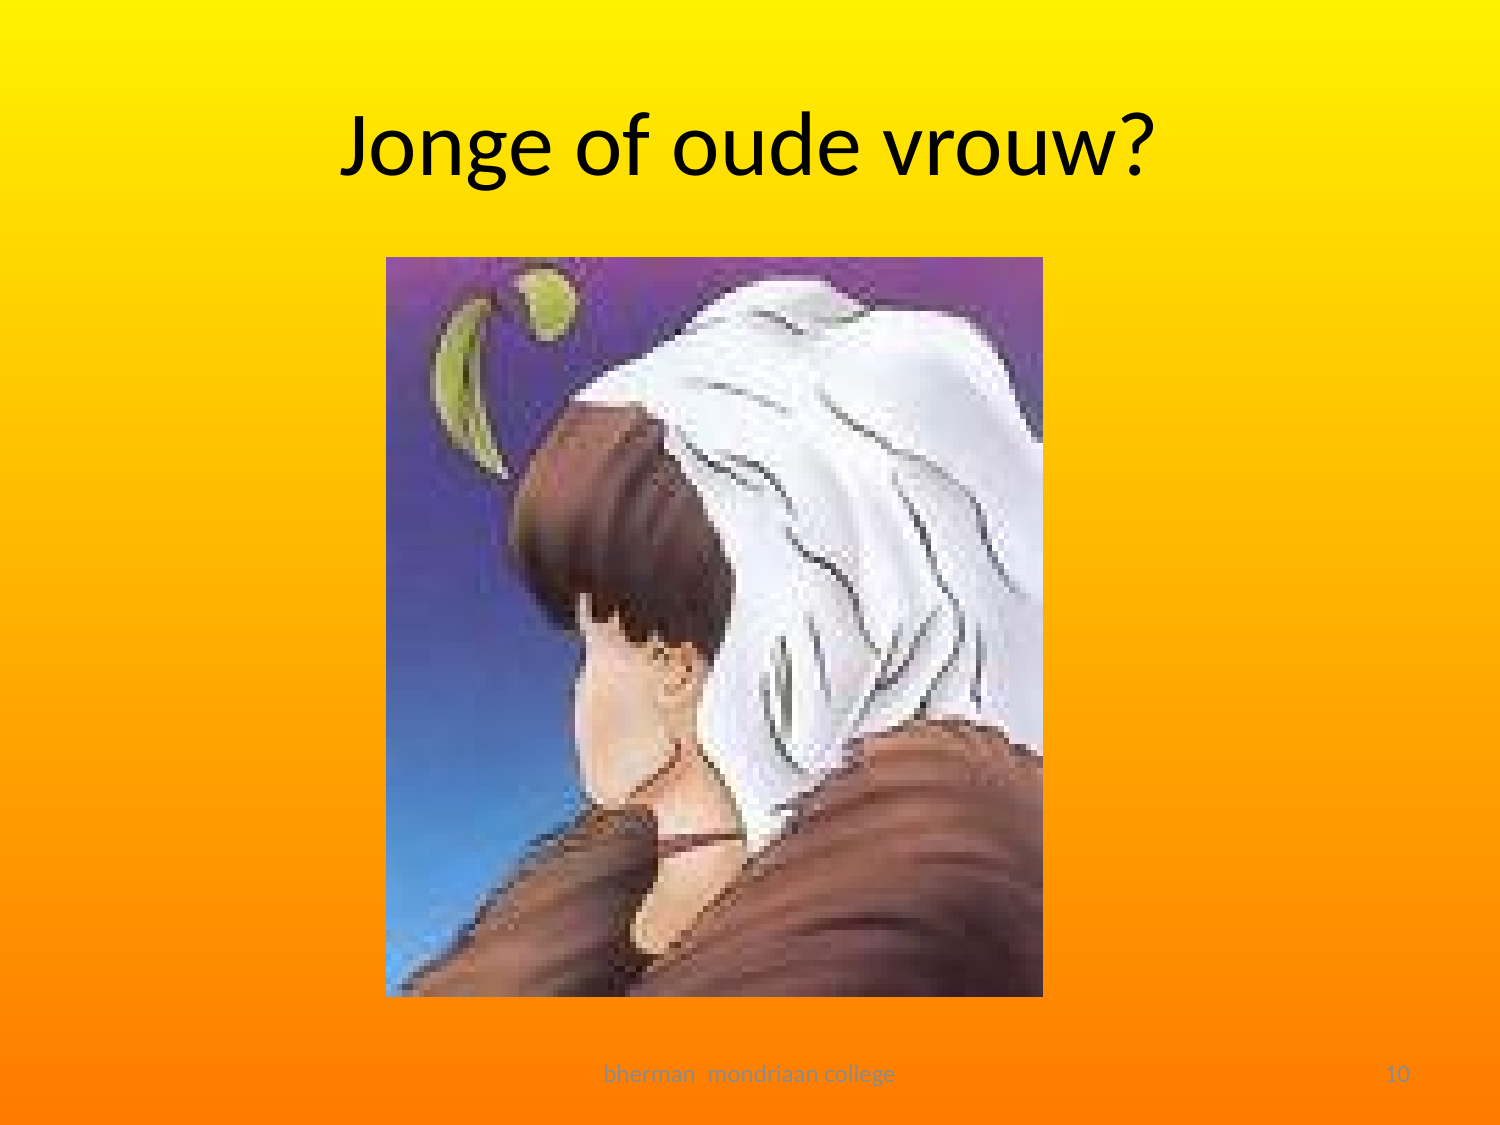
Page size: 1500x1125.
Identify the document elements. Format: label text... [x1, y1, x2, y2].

footer bherman mondriaan college [512, 1042, 988, 1103]
slide_number 10 [1074, 1042, 1425, 1103]
picture [386, 257, 1044, 997]
title Jonge of oude vrouw? [75, 45, 1425, 233]
